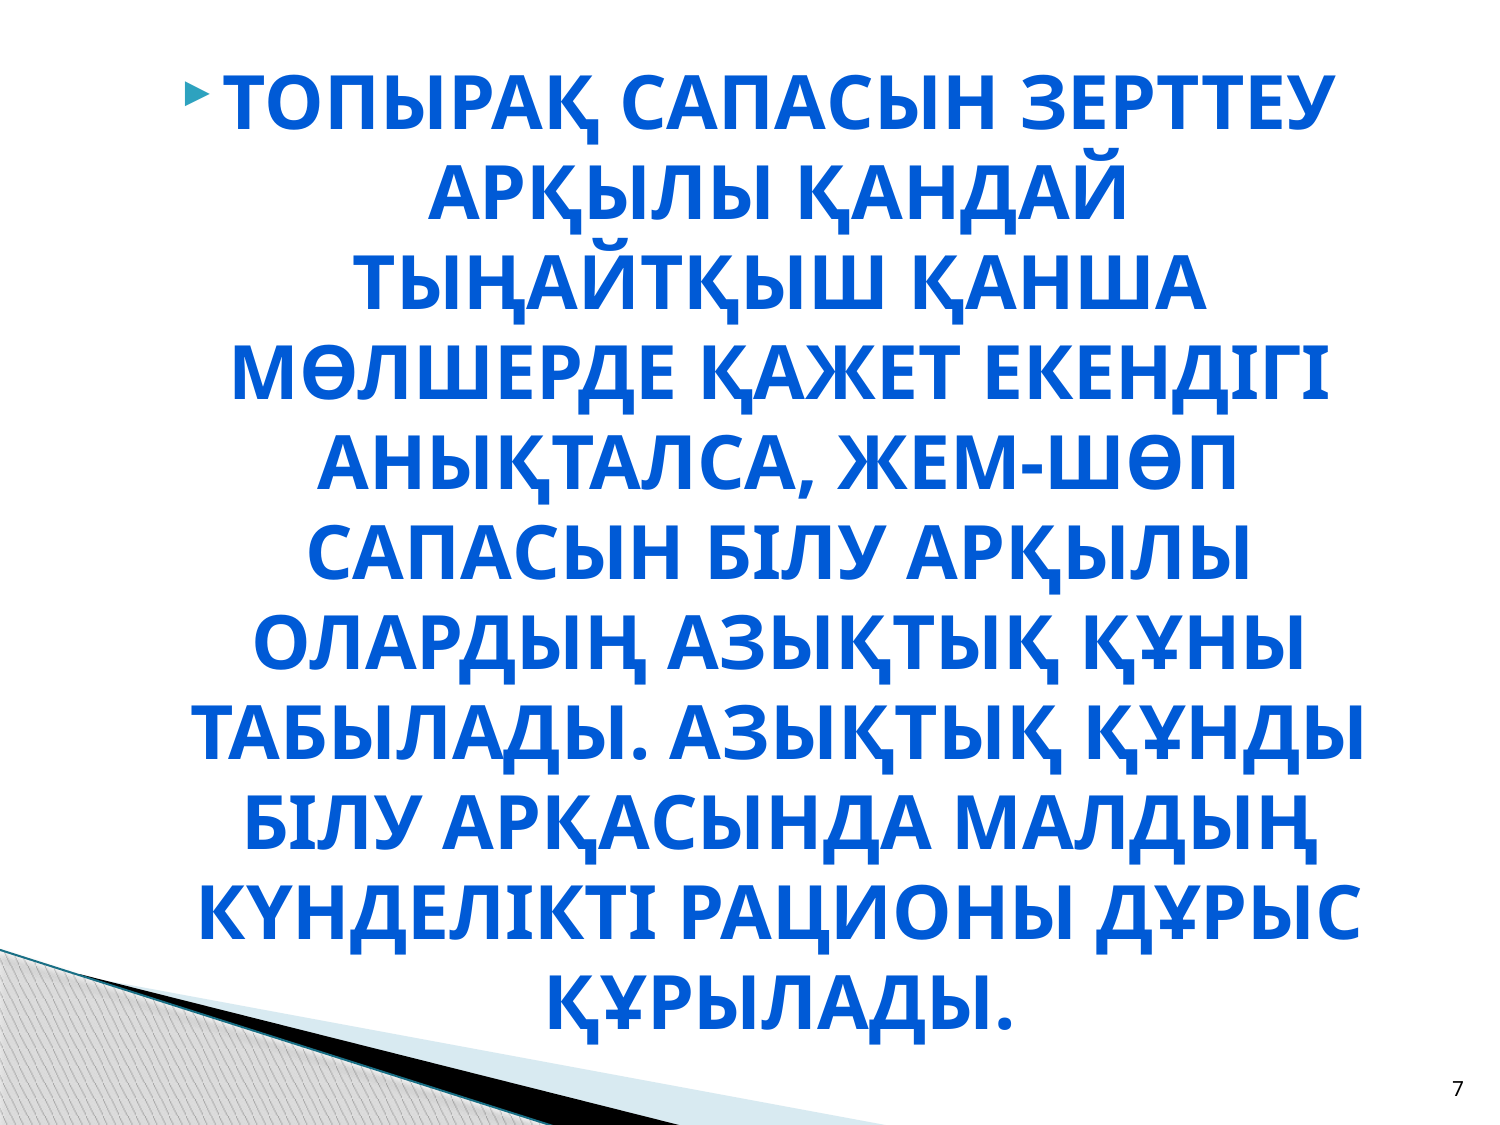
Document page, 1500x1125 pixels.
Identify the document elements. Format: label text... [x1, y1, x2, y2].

slide_number 7 [1418, 1051, 1479, 1112]
list Топырақ сапасын зерттеу арқылы қандай тыңайтқыш қанша мөлшерде қажет екендігі анықталса, жем-шөп сапасын білу арқылы олардың азықтық құны табылады. Азықтық құнды білу арқасында малдың күнделікті рационы дұрыс құрылады. [74, 46, 1426, 986]
